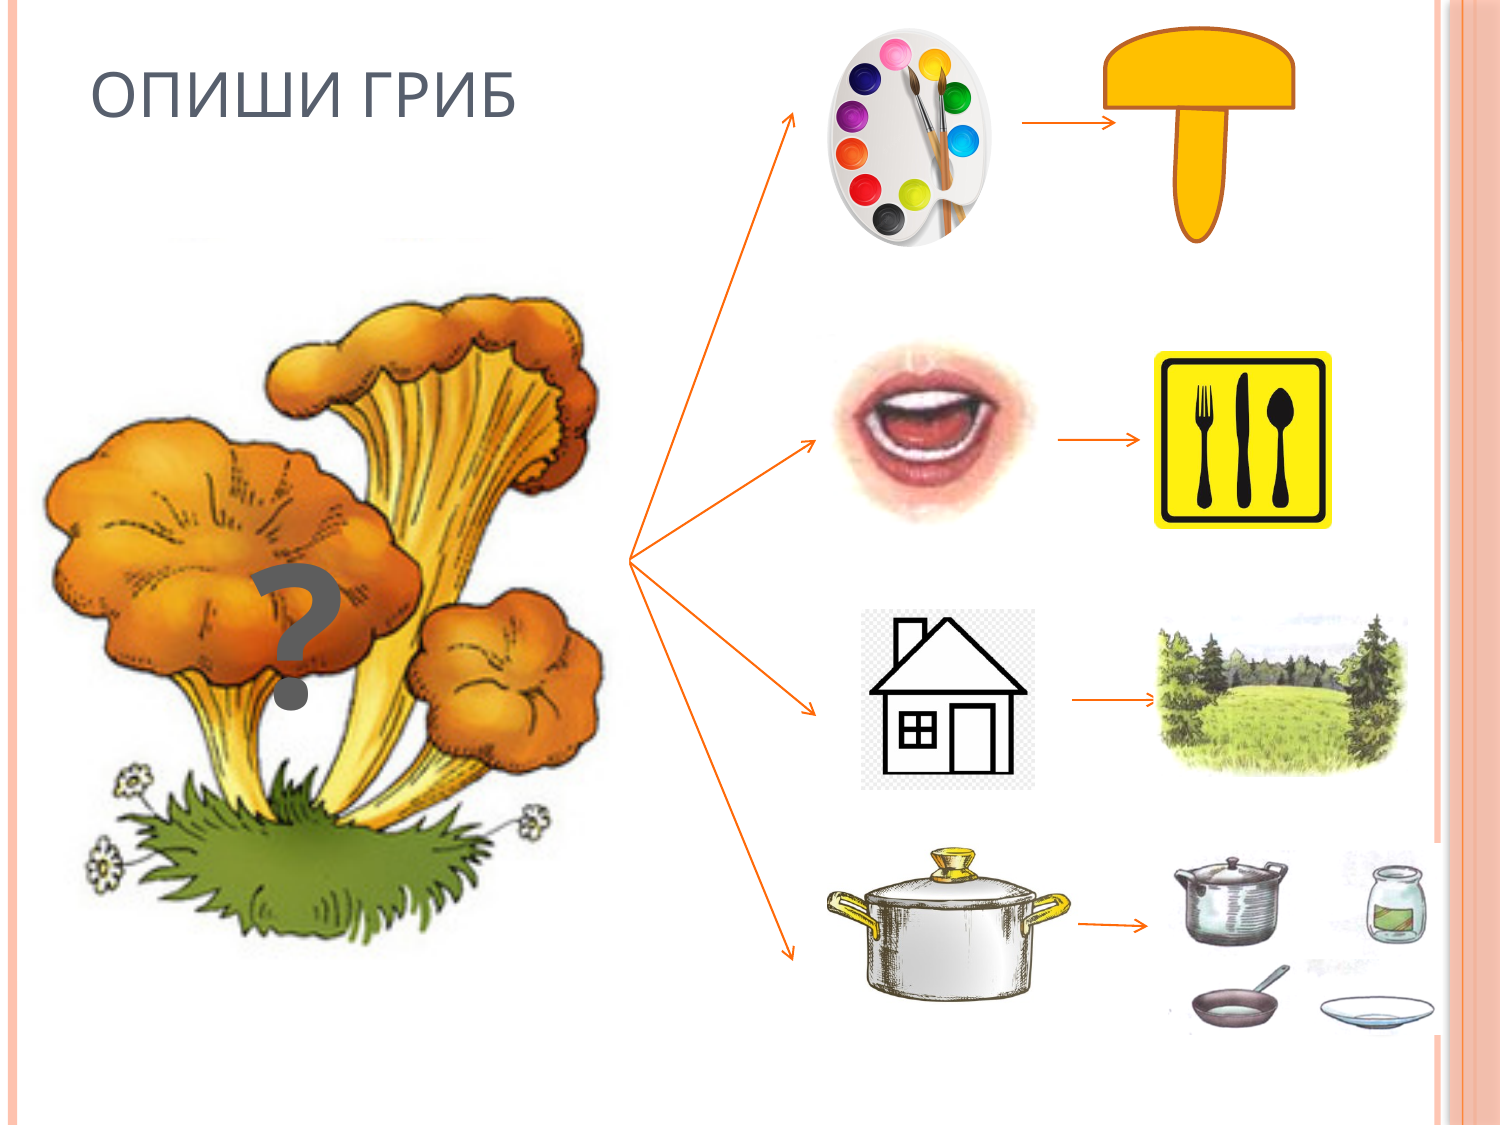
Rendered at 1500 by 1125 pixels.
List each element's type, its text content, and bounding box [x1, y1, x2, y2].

text_box [1103, 26, 1296, 110]
picture [861, 609, 1035, 791]
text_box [635, 561, 794, 962]
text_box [635, 439, 817, 559]
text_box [628, 111, 794, 436]
picture [826, 27, 993, 248]
text_box [1172, 105, 1229, 244]
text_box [1077, 923, 1149, 927]
picture [815, 333, 1059, 546]
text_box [798, 561, 817, 717]
picture [1152, 605, 1409, 778]
picture [1167, 842, 1444, 1036]
picture [16, 237, 630, 982]
picture [826, 842, 1079, 1006]
picture [1154, 351, 1332, 529]
title Опиши гриб [75, 45, 538, 138]
